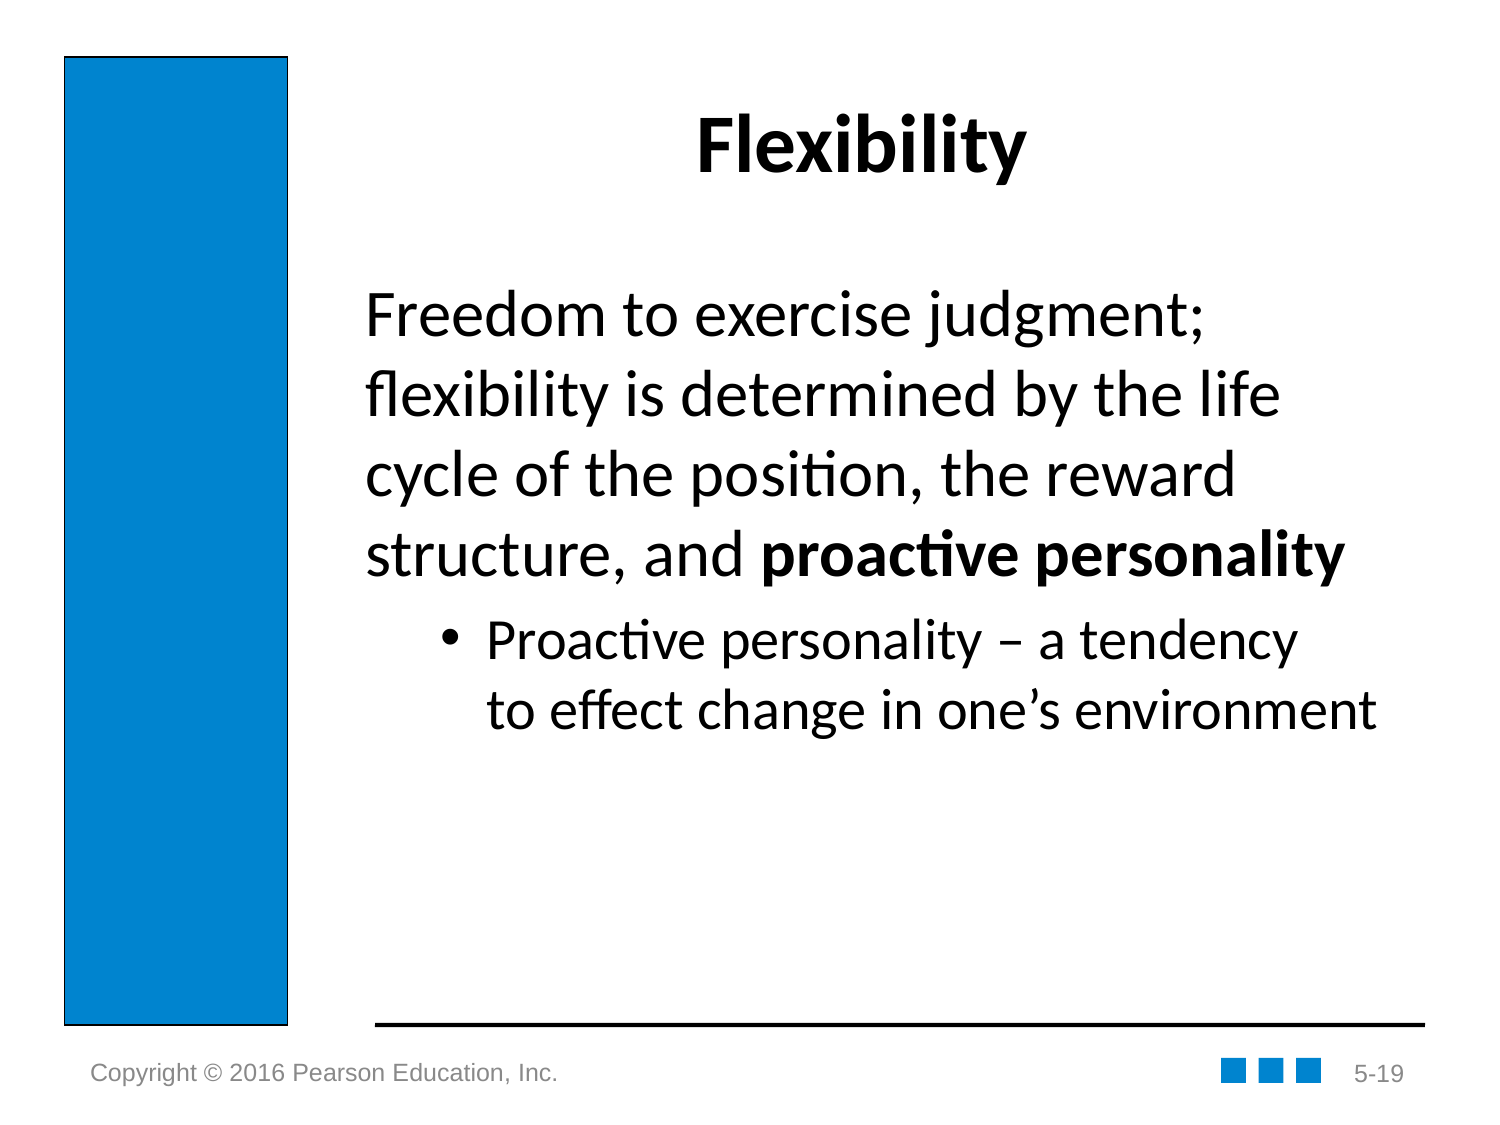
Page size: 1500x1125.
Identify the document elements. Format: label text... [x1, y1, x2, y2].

title Flexibility [300, 45, 1425, 233]
text_box [1296, 1057, 1321, 1083]
text_box Copyright © 2016 Pearson Education, Inc. [75, 1055, 625, 1088]
text_box [64, 56, 288, 1025]
list Freedom to exercise judgment; flexibility is determined by the life cycle of the position, the reward structure, and proactive personality Proactive personality – a tendency to effect change in one’s environment [350, 261, 1409, 900]
text_box [1221, 1057, 1246, 1083]
text_box [1258, 1057, 1284, 1083]
text_box 5-19 [1333, 1050, 1425, 1095]
